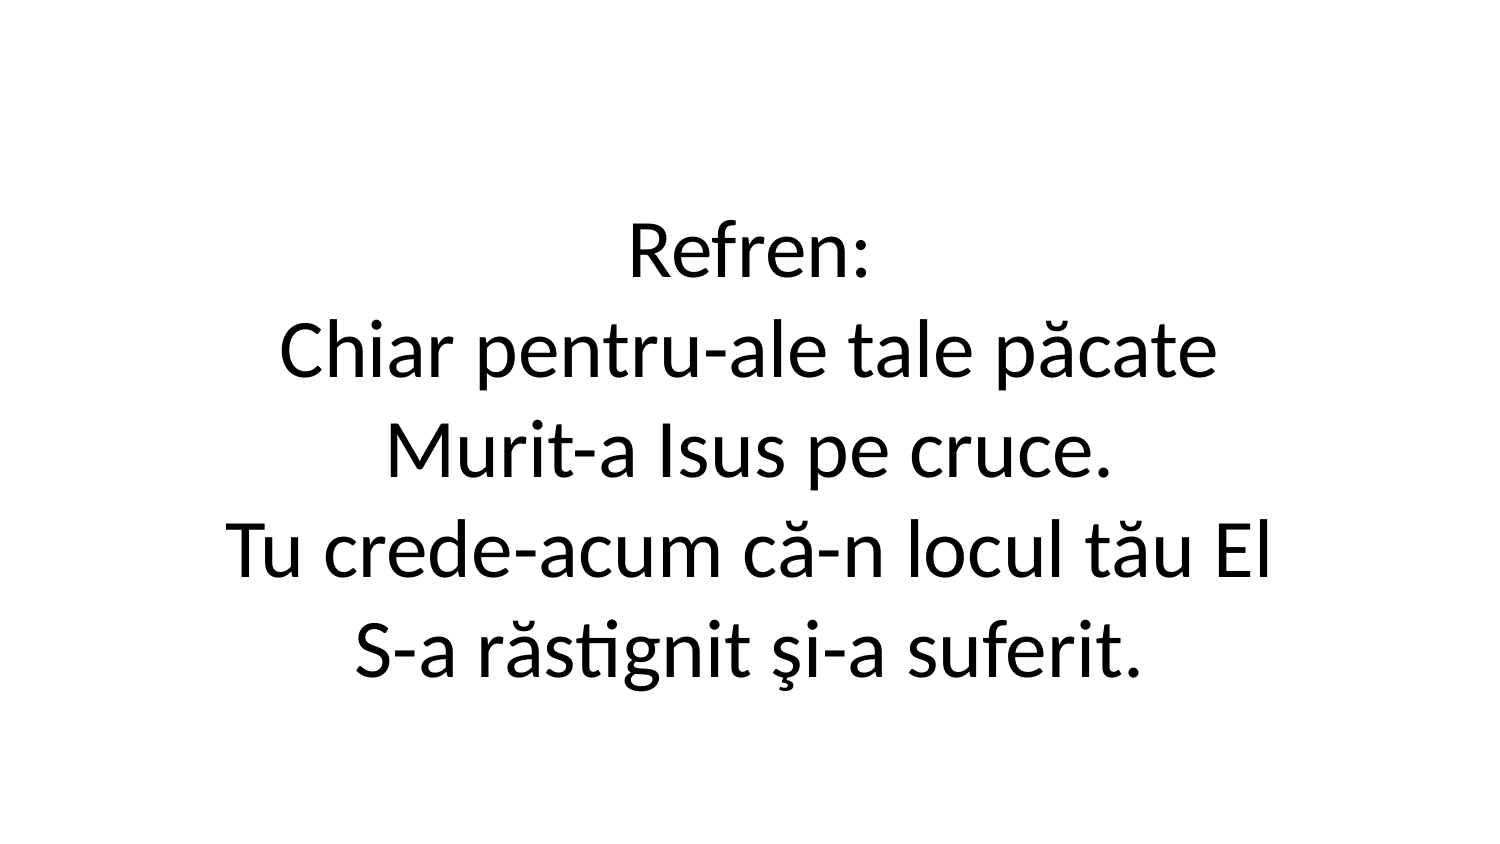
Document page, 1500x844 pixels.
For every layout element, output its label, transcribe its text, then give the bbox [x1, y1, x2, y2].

text_box Refren: Chiar pentru-ale tale păcate Murit-a Isus pe cruce. Tu crede-acum că-n locul tău El S-a răstignit şi-a suferit. [210, 142, 1290, 702]
